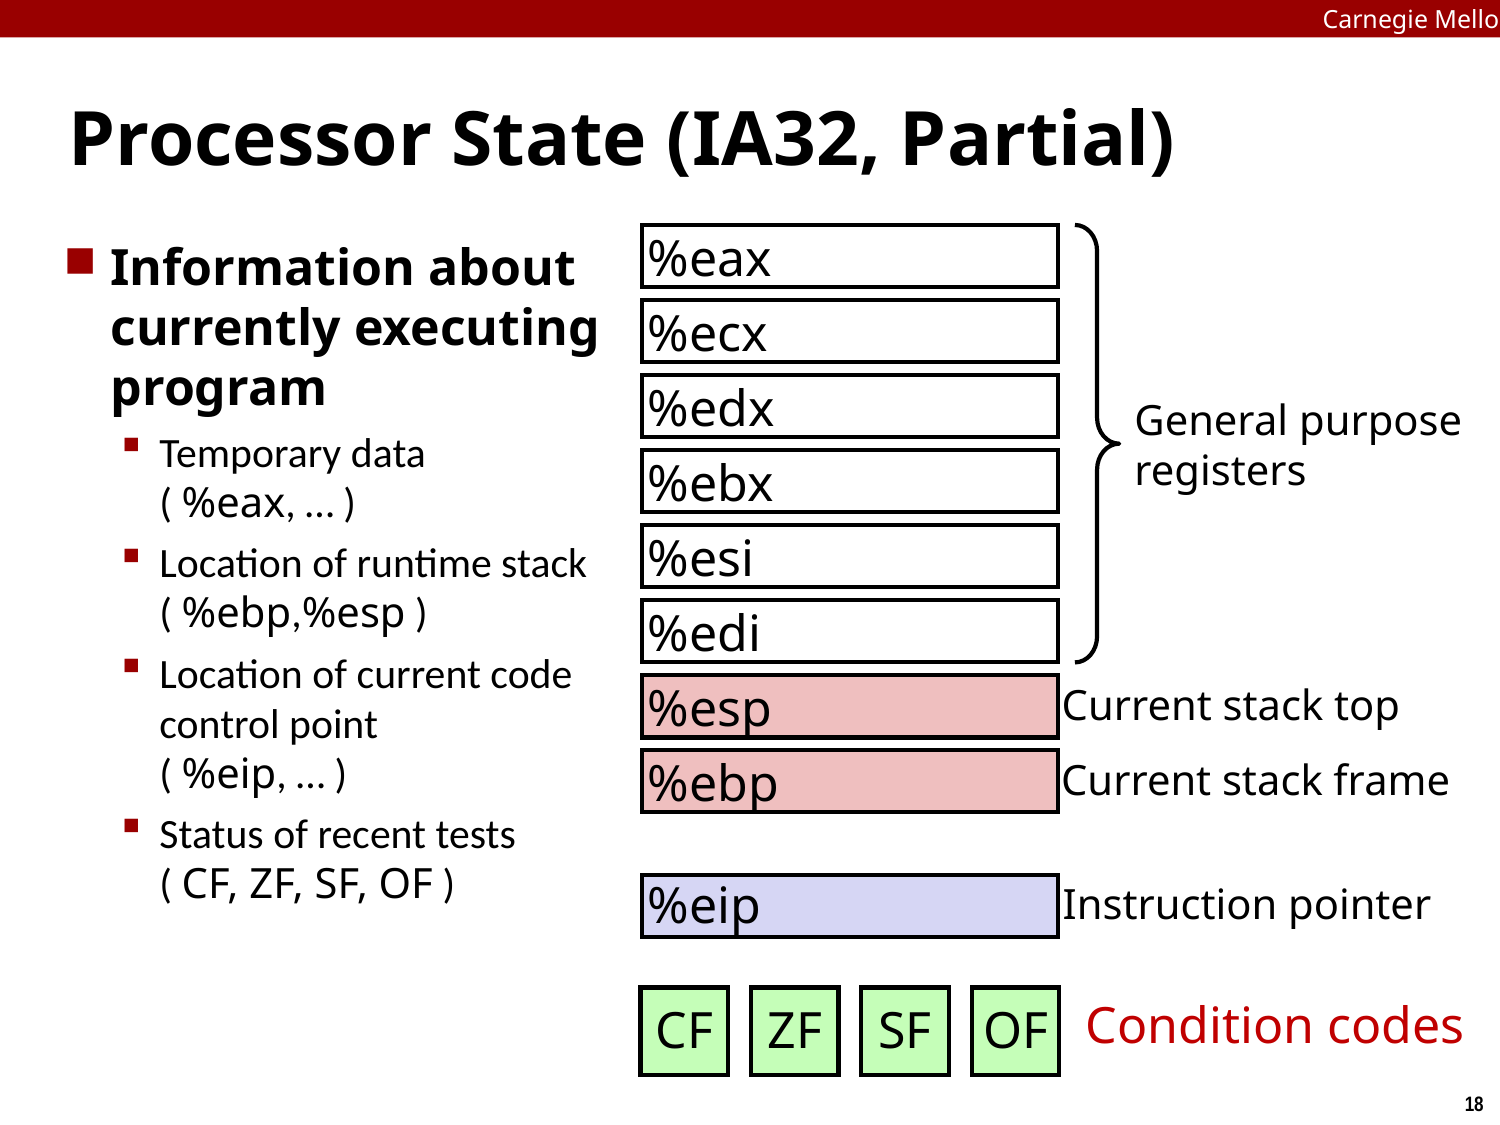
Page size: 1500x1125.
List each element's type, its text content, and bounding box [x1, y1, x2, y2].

text_box Carnegie Mellon [1322, 3, 1500, 33]
text_box Current stack top [1063, 672, 1407, 736]
text_box Current stack frame [1063, 747, 1457, 810]
text_box %eip [641, 874, 1059, 938]
text_box Instruction pointer [1056, 871, 1438, 935]
text_box General purpose registers [1128, 387, 1469, 500]
text_box Condition codes [1079, 987, 1500, 1061]
text_box CF [640, 987, 729, 1075]
title Processor State (IA32, Partial) [62, 41, 1438, 230]
text_box OF [971, 987, 1060, 1075]
text_box ZF [751, 987, 839, 1075]
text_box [641, 224, 1059, 813]
text_box SF [861, 987, 949, 1075]
text_box [1074, 224, 1120, 663]
list Information about currently executing program Temporary data ( %eax, … ) Location of runtime stack ( %ebp,%esp ) Location of current code control point ( %eip, … ) Status of recent tests ( CF, ZF, SF, OF ) [62, 228, 611, 1122]
text_box [0, 0, 1500, 38]
